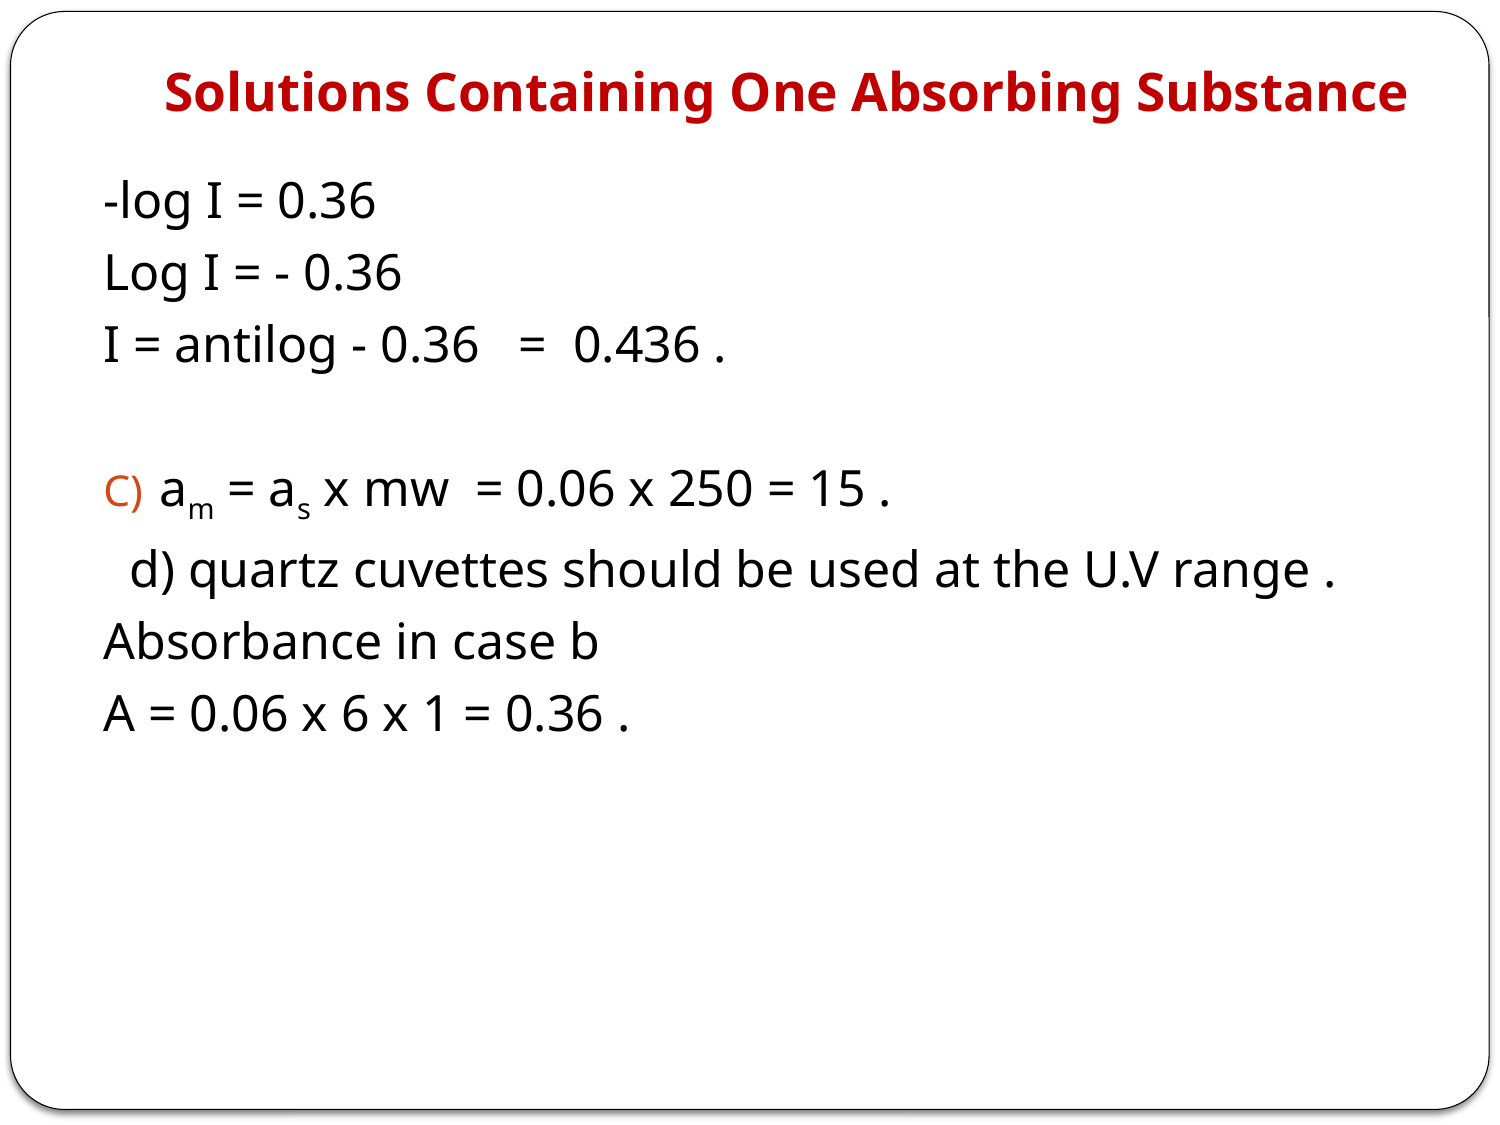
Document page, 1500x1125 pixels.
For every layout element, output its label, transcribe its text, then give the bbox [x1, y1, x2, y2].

title Solutions Containing One Absorbing Substance [150, 45, 1425, 138]
list -log I = 0.36 Log I = - 0.36 I = antilog - 0.36 = 0.436 . am = as x mw = 0.06 x 250 = 15 . d) quartz cuvettes should be used at the U.V range . Absorbance in case b A = 0.06 x 6 x 1 = 0.36 . [88, 160, 1500, 1125]
